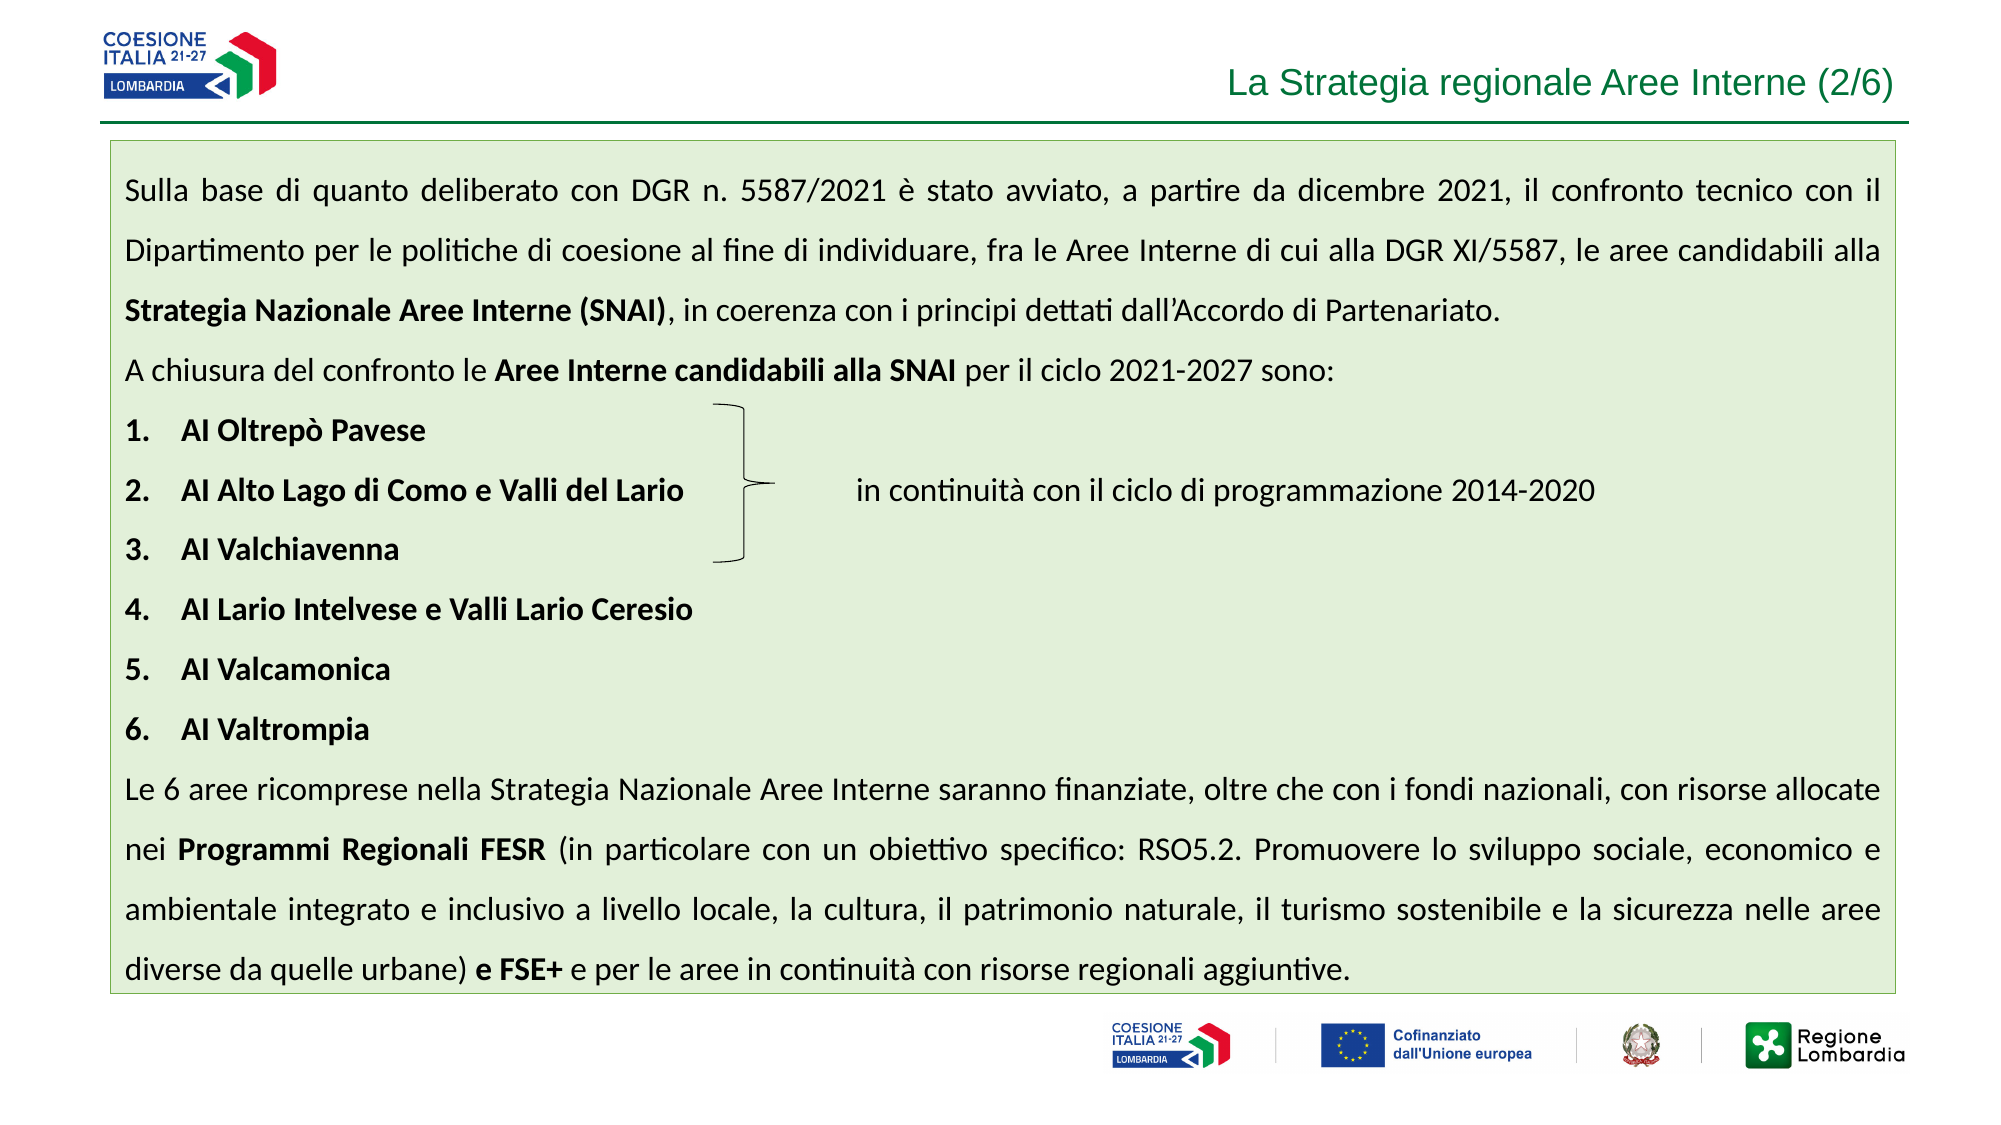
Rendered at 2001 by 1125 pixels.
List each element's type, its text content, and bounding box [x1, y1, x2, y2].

text_box Sulla base di quanto deliberato con DGR n. 5587/2021 è stato avviato, a partire da dicembre 2021, il confronto tecnico con il Dipartimento per le politiche di coesione al fine di individuare, fra le Aree Interne di cui alla DGR XI/5587, le aree candidabili alla Strategia Nazionale Aree Interne (SNAI), in coerenza con i principi dettati dall’Accordo di Partenariato. A chiusura del confronto le Aree Interne candidabili alla SNAI per il ciclo 2021-2027 sono: AI Oltrepò Pavese AI Alto Lago di Como e Valli del Lario in continuità con il ciclo di programmazione 2014-2020 AI Valchiavenna AI Lario Intelvese e Valli Lario Ceresio AI Valcamonica AI Valtrompia Le 6 aree ricomprese nella Strategia Nazionale Aree Interne saranno finanziate, oltre che con i fondi nazionali, con risorse allocate nei Programmi Regionali FESR (in particolare con un obiettivo specifico: RSO5.2. Promuovere lo sviluppo sociale, economico e ambientale integrato e inclusivo a livello locale, la cultura, il patrimonio naturale, il turismo sostenibile e la sicurezza nelle aree diverse da quelle urbane) e FSE+ e per le aree in continuità con risorse regionali aggiuntive. [110, 140, 1896, 994]
picture [1103, 1012, 1910, 1074]
picture [90, 16, 291, 115]
text_box La Strategia regionale Aree Interne (2/6) [774, 50, 1910, 111]
text_box [712, 403, 775, 563]
